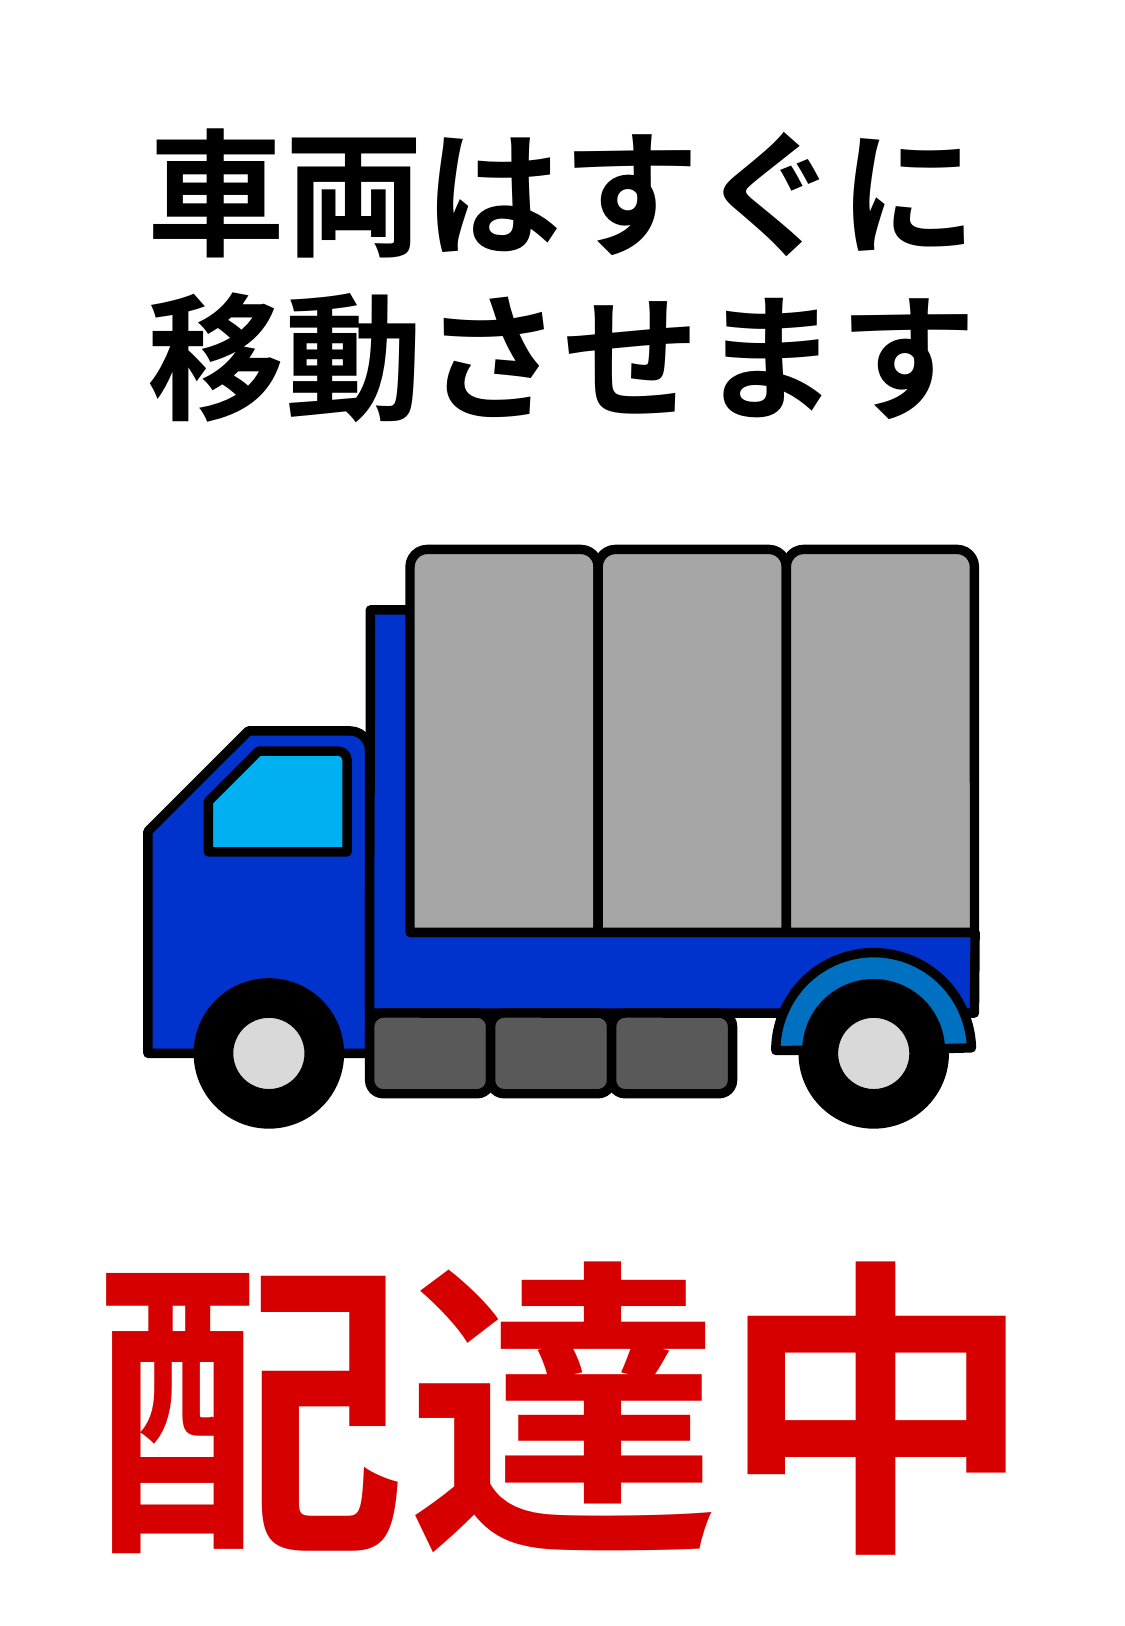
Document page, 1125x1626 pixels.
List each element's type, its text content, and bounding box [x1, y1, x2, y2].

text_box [147, 549, 976, 1149]
text_box 配達中 [23, 1207, 1104, 1598]
text_box 車両はすぐに 移動させます [0, 100, 1125, 445]
